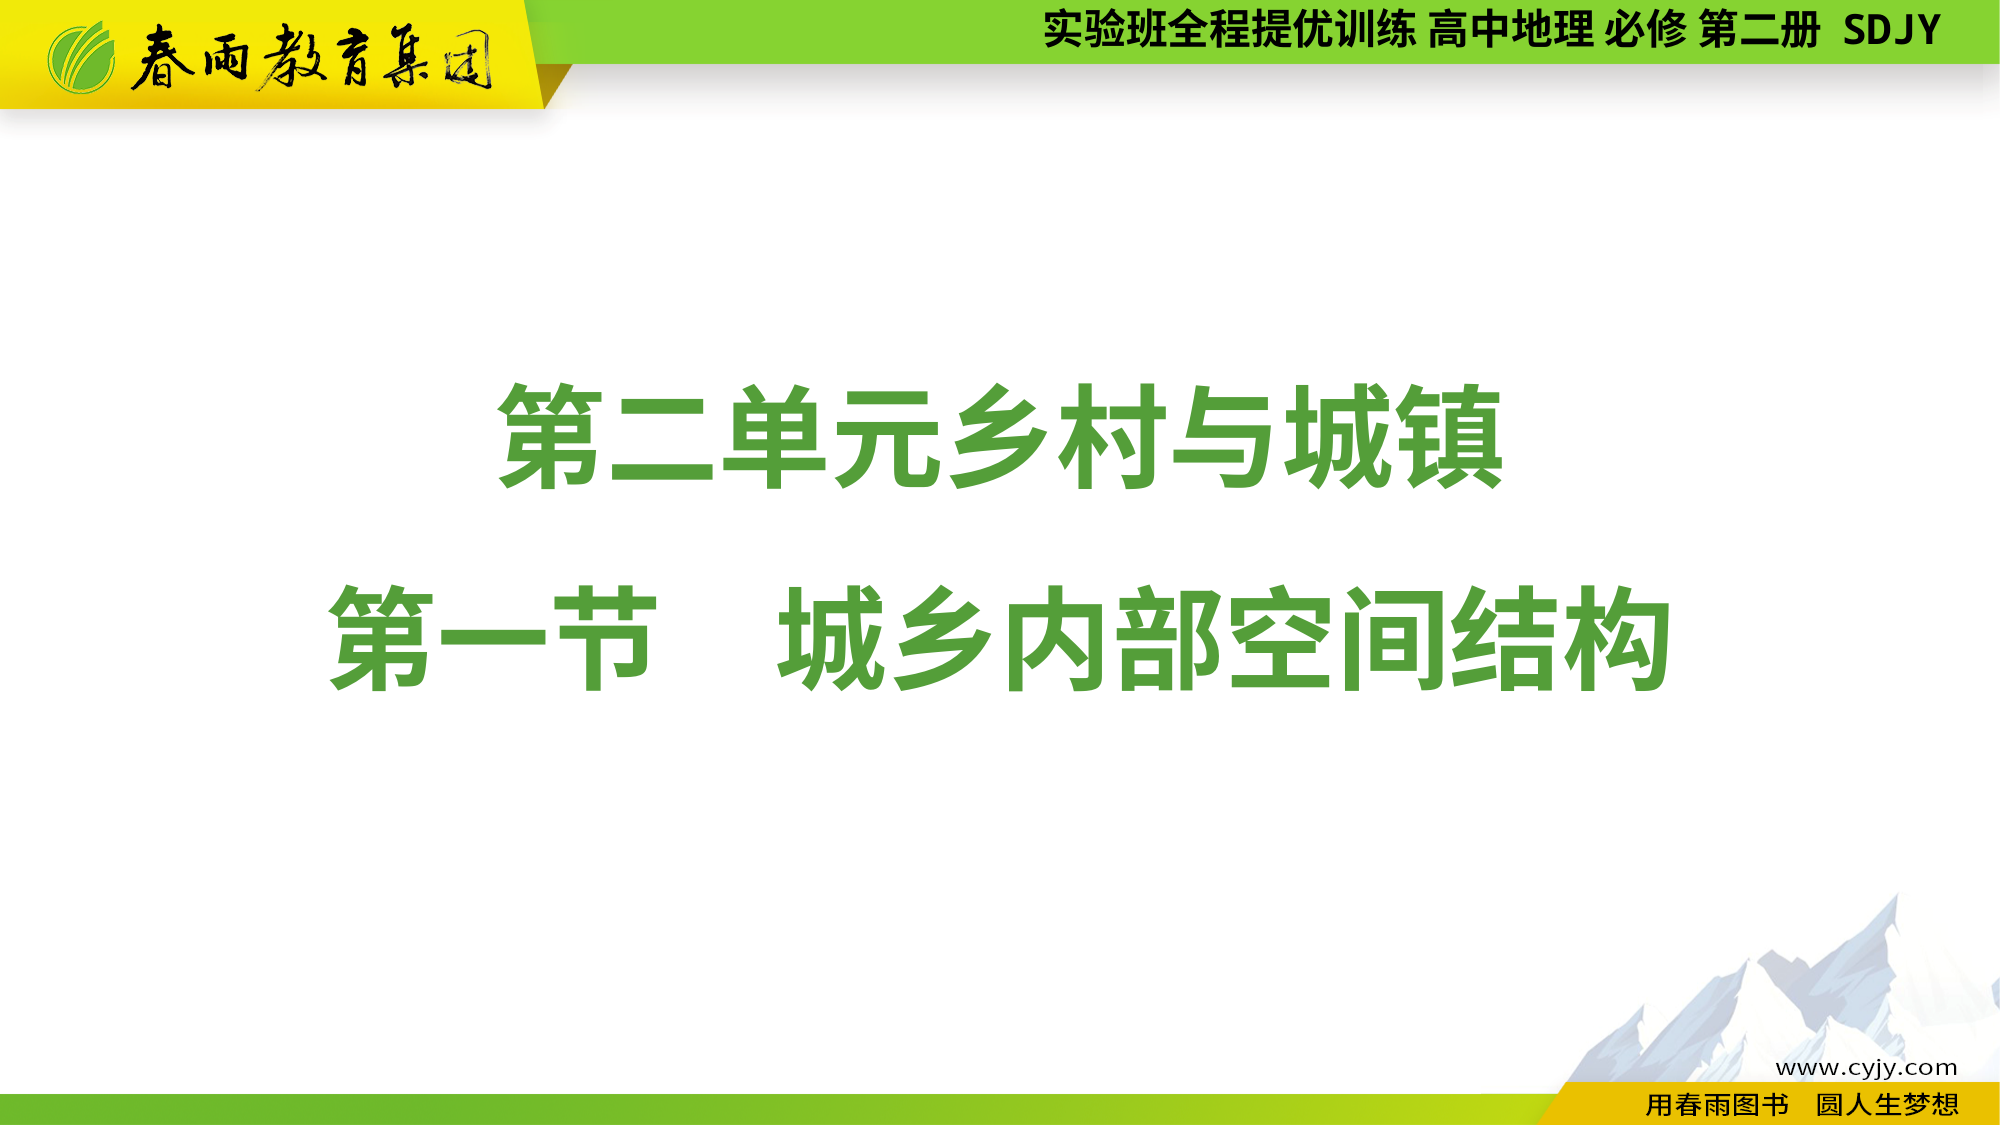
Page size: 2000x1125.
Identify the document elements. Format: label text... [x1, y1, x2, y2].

picture [0, 0, 2000, 1125]
text_box 第二单元乡村与城镇 第一节 城乡内部空间结构 [54, 291, 1946, 712]
